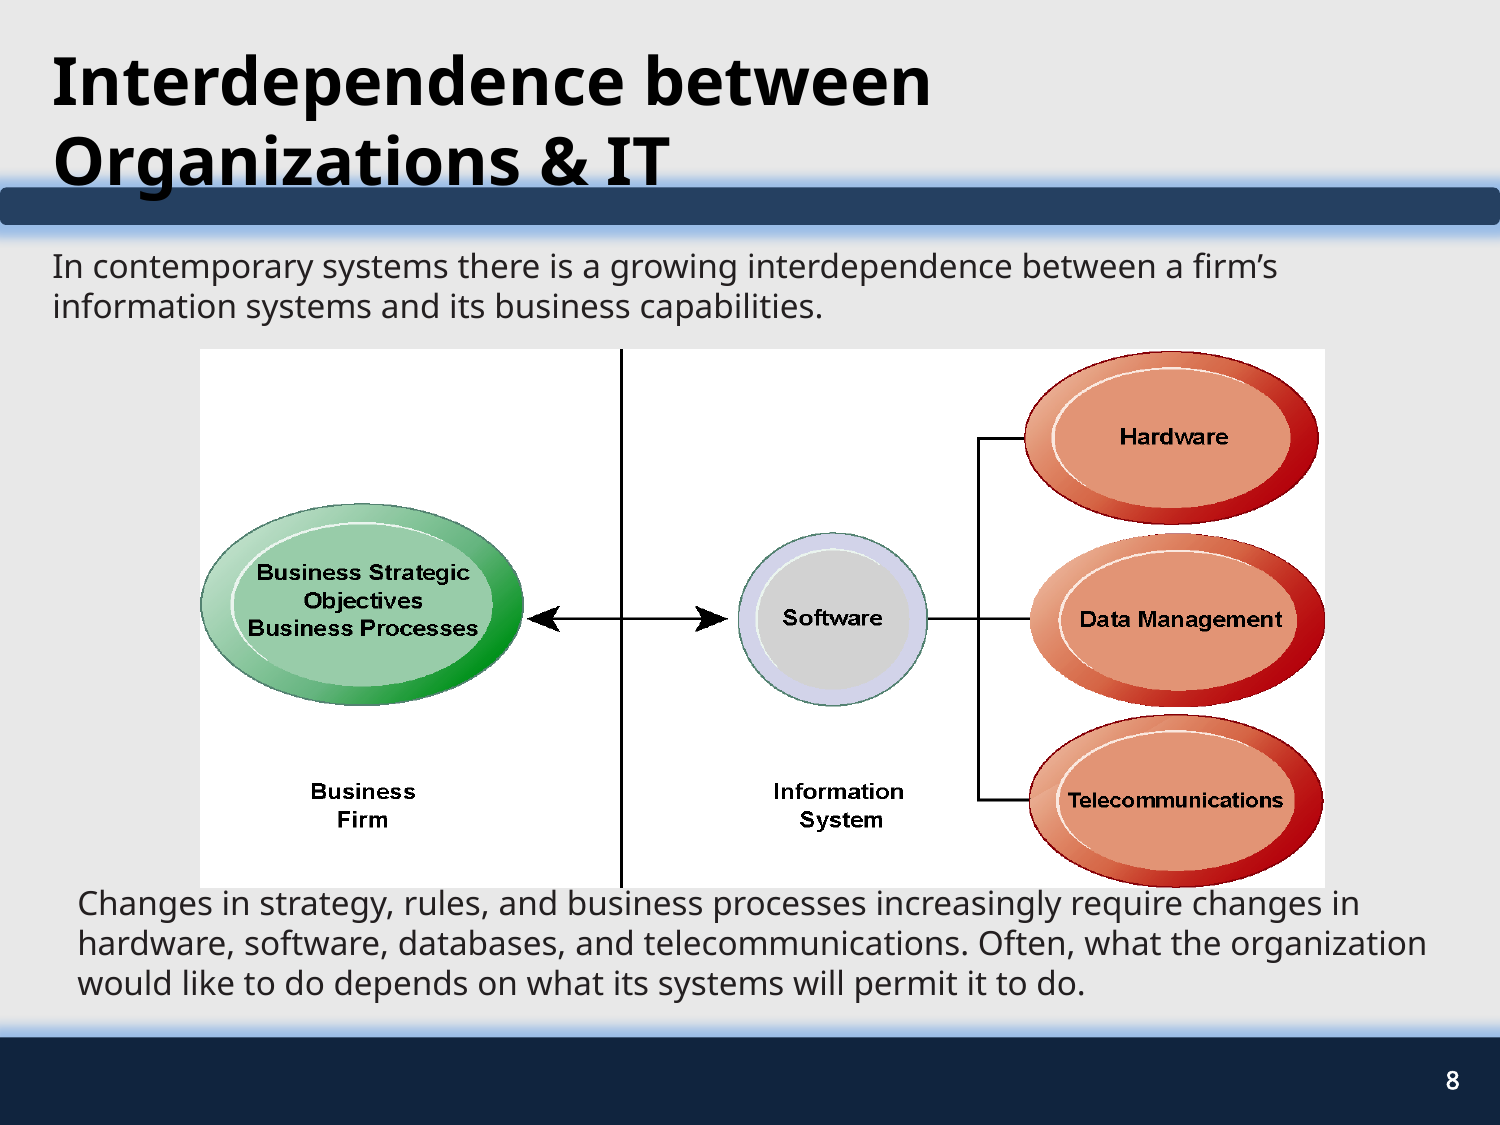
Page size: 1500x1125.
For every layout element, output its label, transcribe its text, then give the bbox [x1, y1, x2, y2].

slide_number 8 [1412, 1050, 1475, 1113]
title Interdependence between Organizations & IT [37, 62, 1388, 176]
text_box Changes in strategy, rules, and business processes increasingly require changes in hardware, software, databases, and telecommunications. Often, what the organization would like to do depends on what its systems will permit it to do. [62, 874, 1463, 1010]
text_box In contemporary systems there is a growing interdependence between a firm’s information systems and its business capabilities. [37, 237, 1450, 333]
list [199, 349, 1326, 888]
